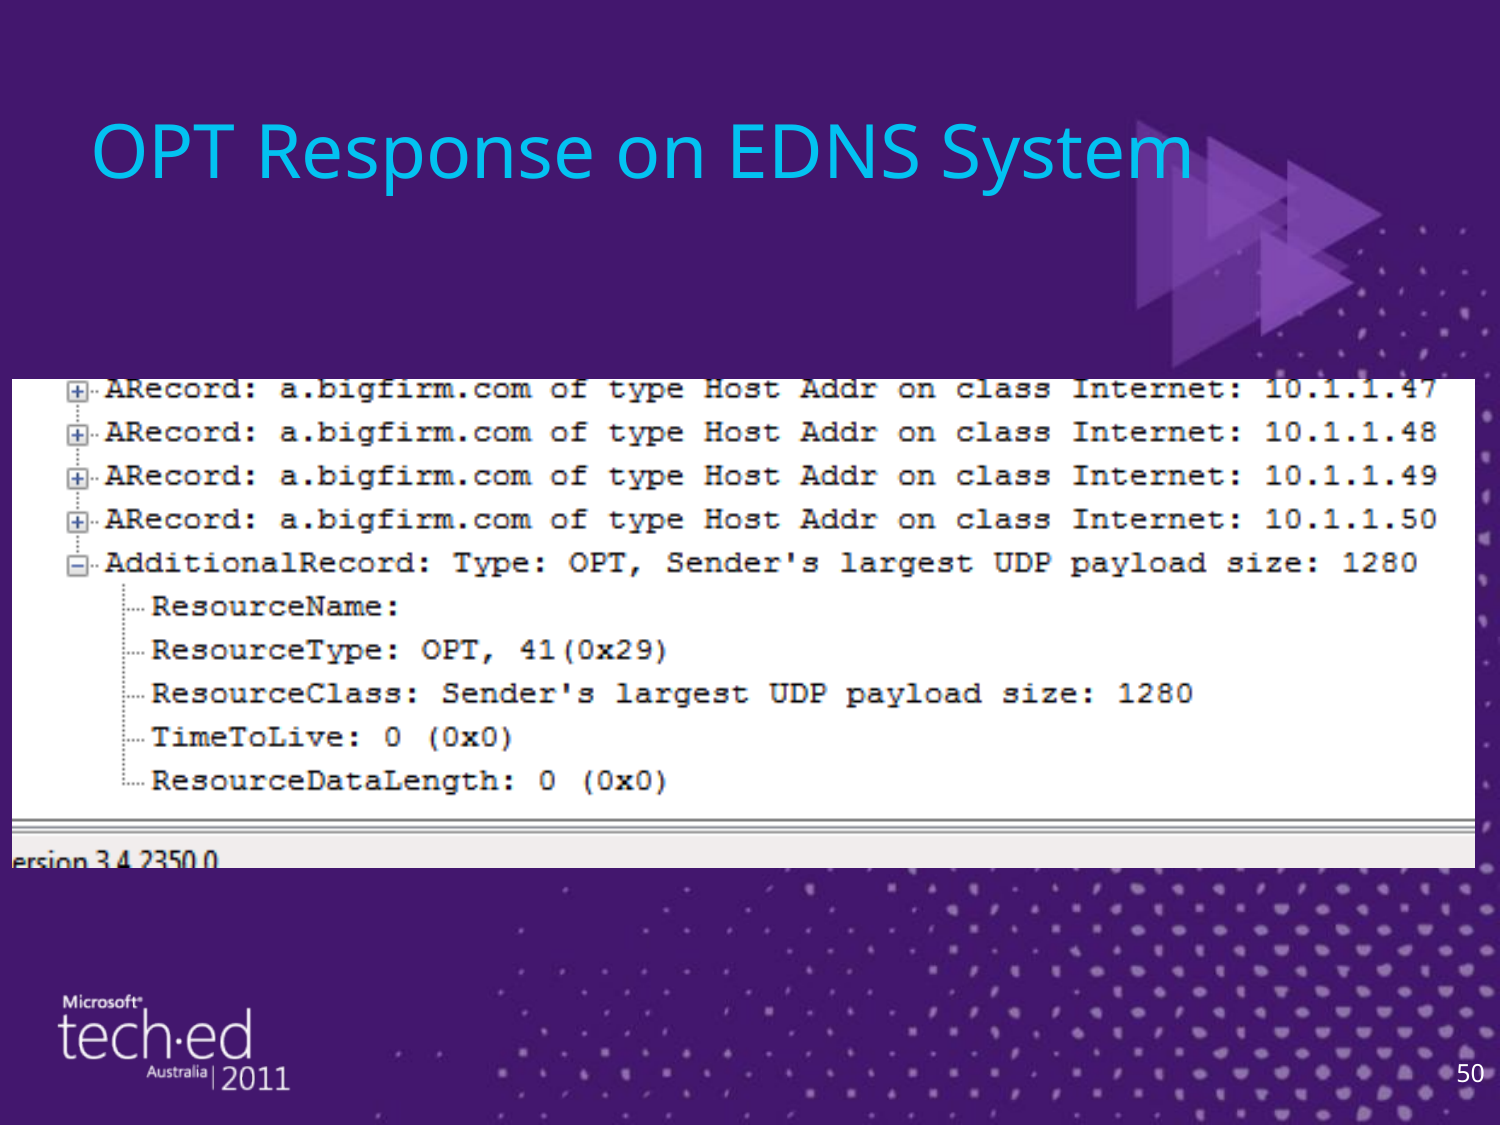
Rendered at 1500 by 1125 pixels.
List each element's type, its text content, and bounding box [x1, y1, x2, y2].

picture [0, 0, 1500, 1125]
title OPT Response on EDNS System [75, 54, 1425, 243]
slide_number 50 [1187, 1037, 1500, 1113]
